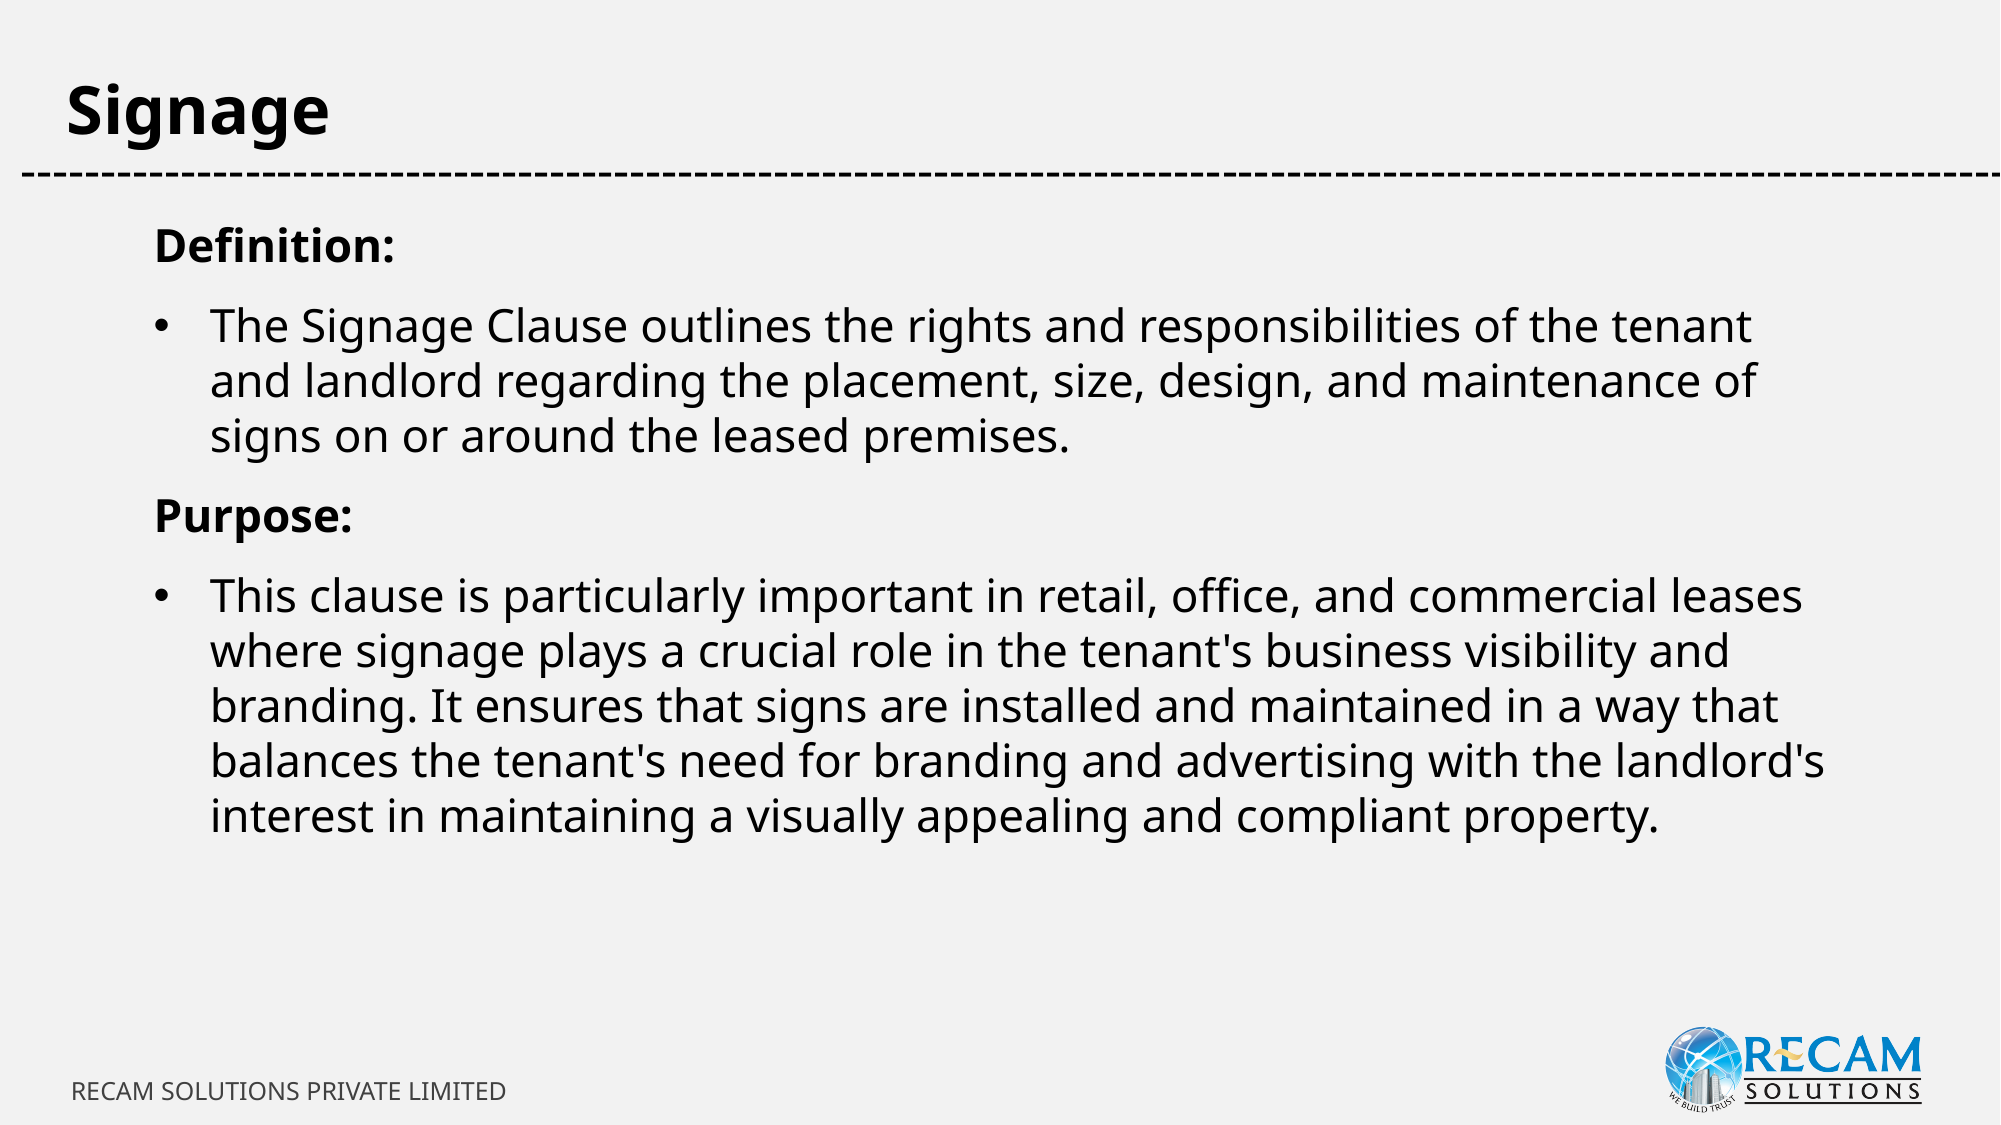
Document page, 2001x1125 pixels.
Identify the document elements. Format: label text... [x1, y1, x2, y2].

picture [1652, 1014, 1935, 1125]
text_box Signage [51, 60, 1979, 131]
text_box Definition: The Signage Clause outlines the rights and responsibilities of the tenant and landlord regarding the placement, size, design, and maintenance of signs on or around the leased premises. Purpose: This clause is particularly important in retail, office, and commercial leases where signage plays a crucial role in the tenant's business visibility and branding. It ensures that signs are installed and maintained in a way that balances the tenant's need for branding and advertising with the landlord's interest in maintaining a visually appealing and compliant property. [138, 209, 1842, 850]
text_box ----------------------------------------------------------------------------------------------------------------------------- [6, 131, 2000, 207]
footer RECAM SOLUTIONS PRIVATE LIMITED [70, 1073, 971, 1107]
